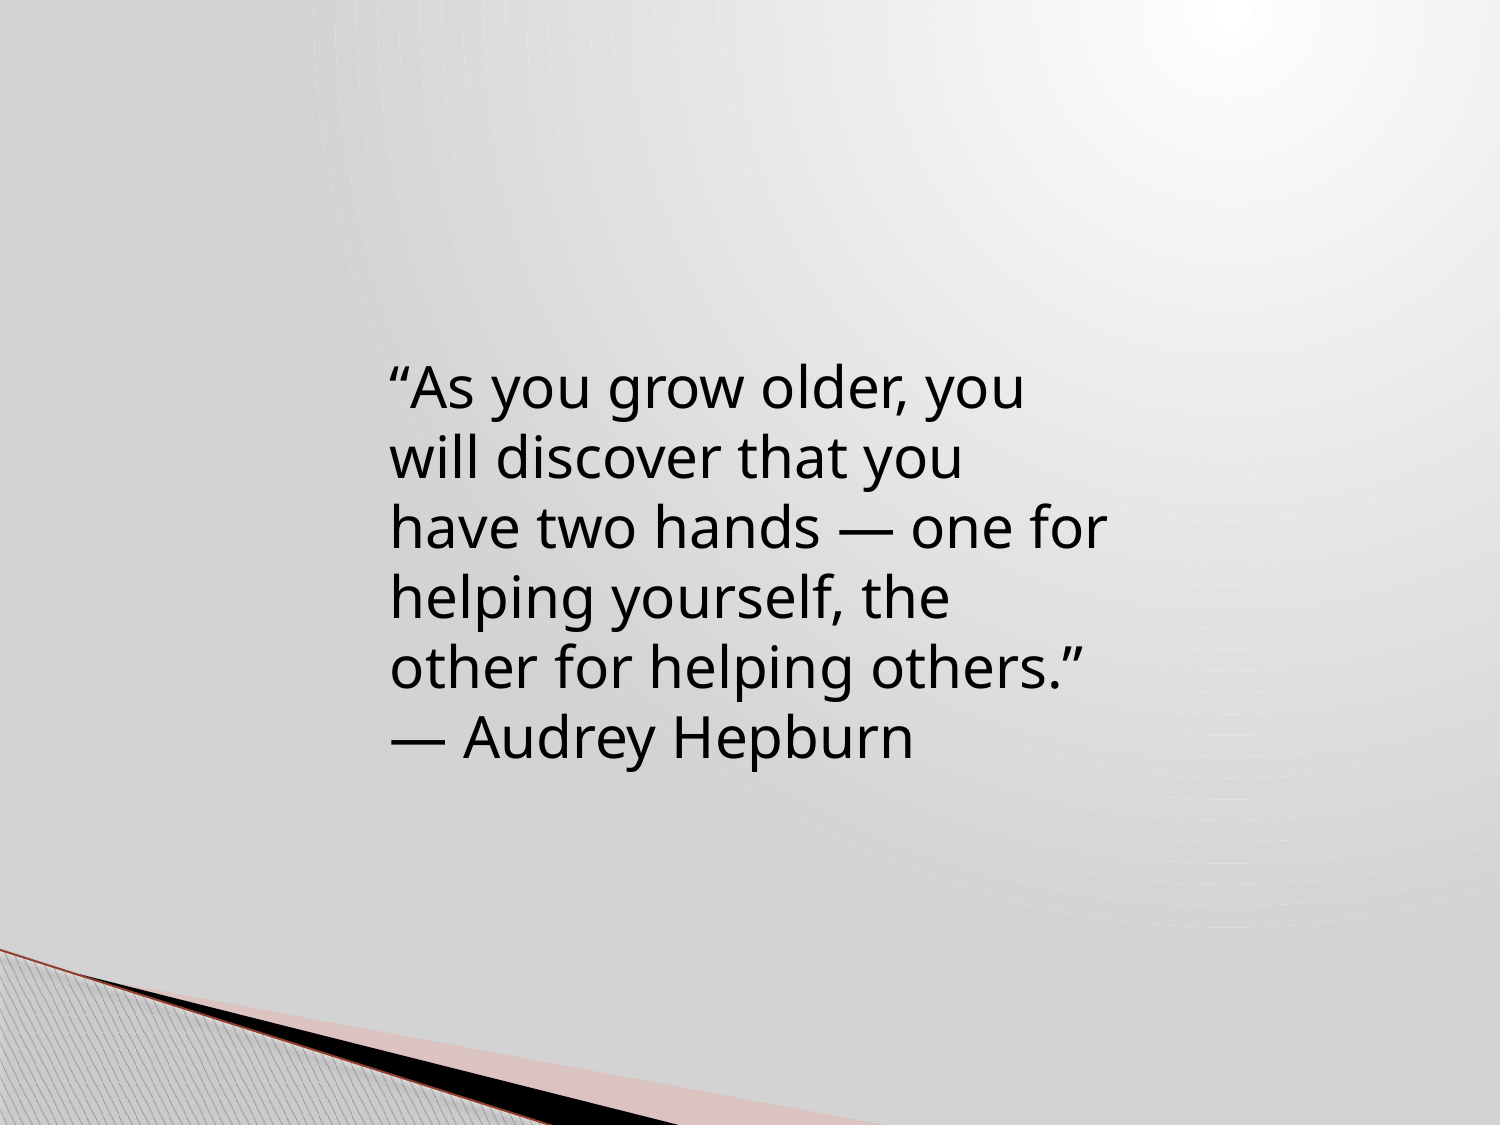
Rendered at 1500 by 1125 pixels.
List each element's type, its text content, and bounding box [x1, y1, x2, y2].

text_box “As you grow older, you will discover that you have two hands — one for helping yourself, the other for helping others.” — Audrey Hepburn [374, 342, 1125, 778]
